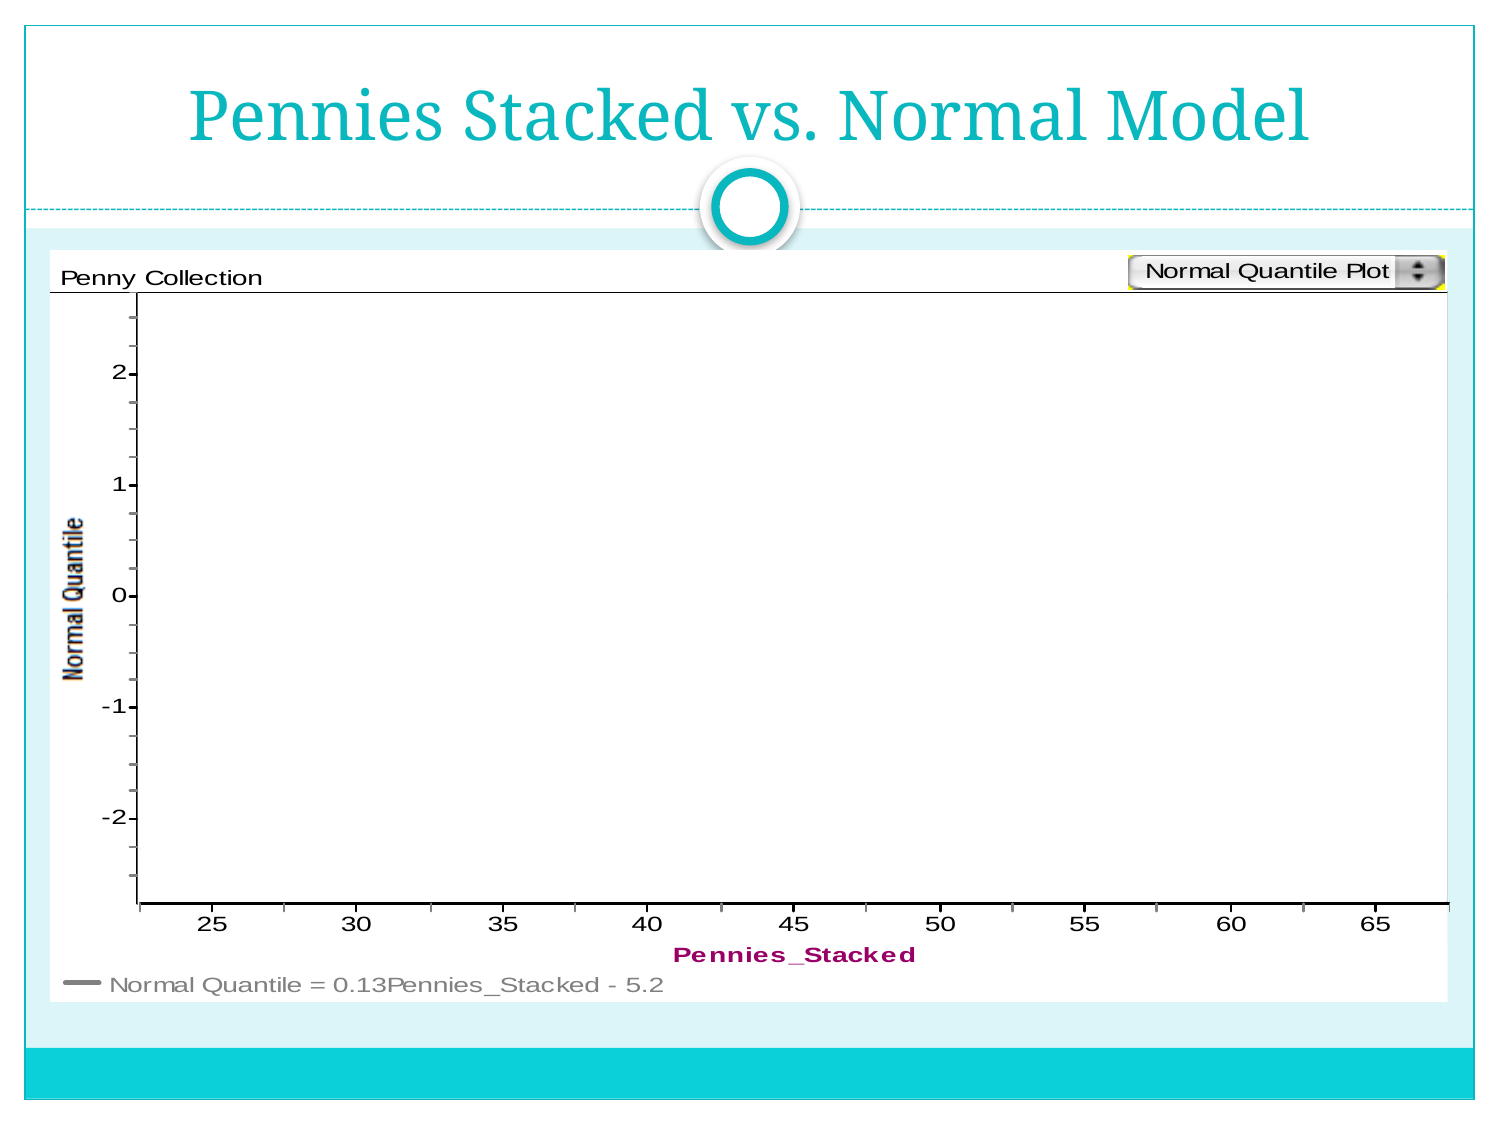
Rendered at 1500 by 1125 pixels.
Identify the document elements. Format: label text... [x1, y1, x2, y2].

picture [49, 249, 1451, 1004]
title Pennies Stacked vs. Normal Model [49, 37, 1450, 162]
